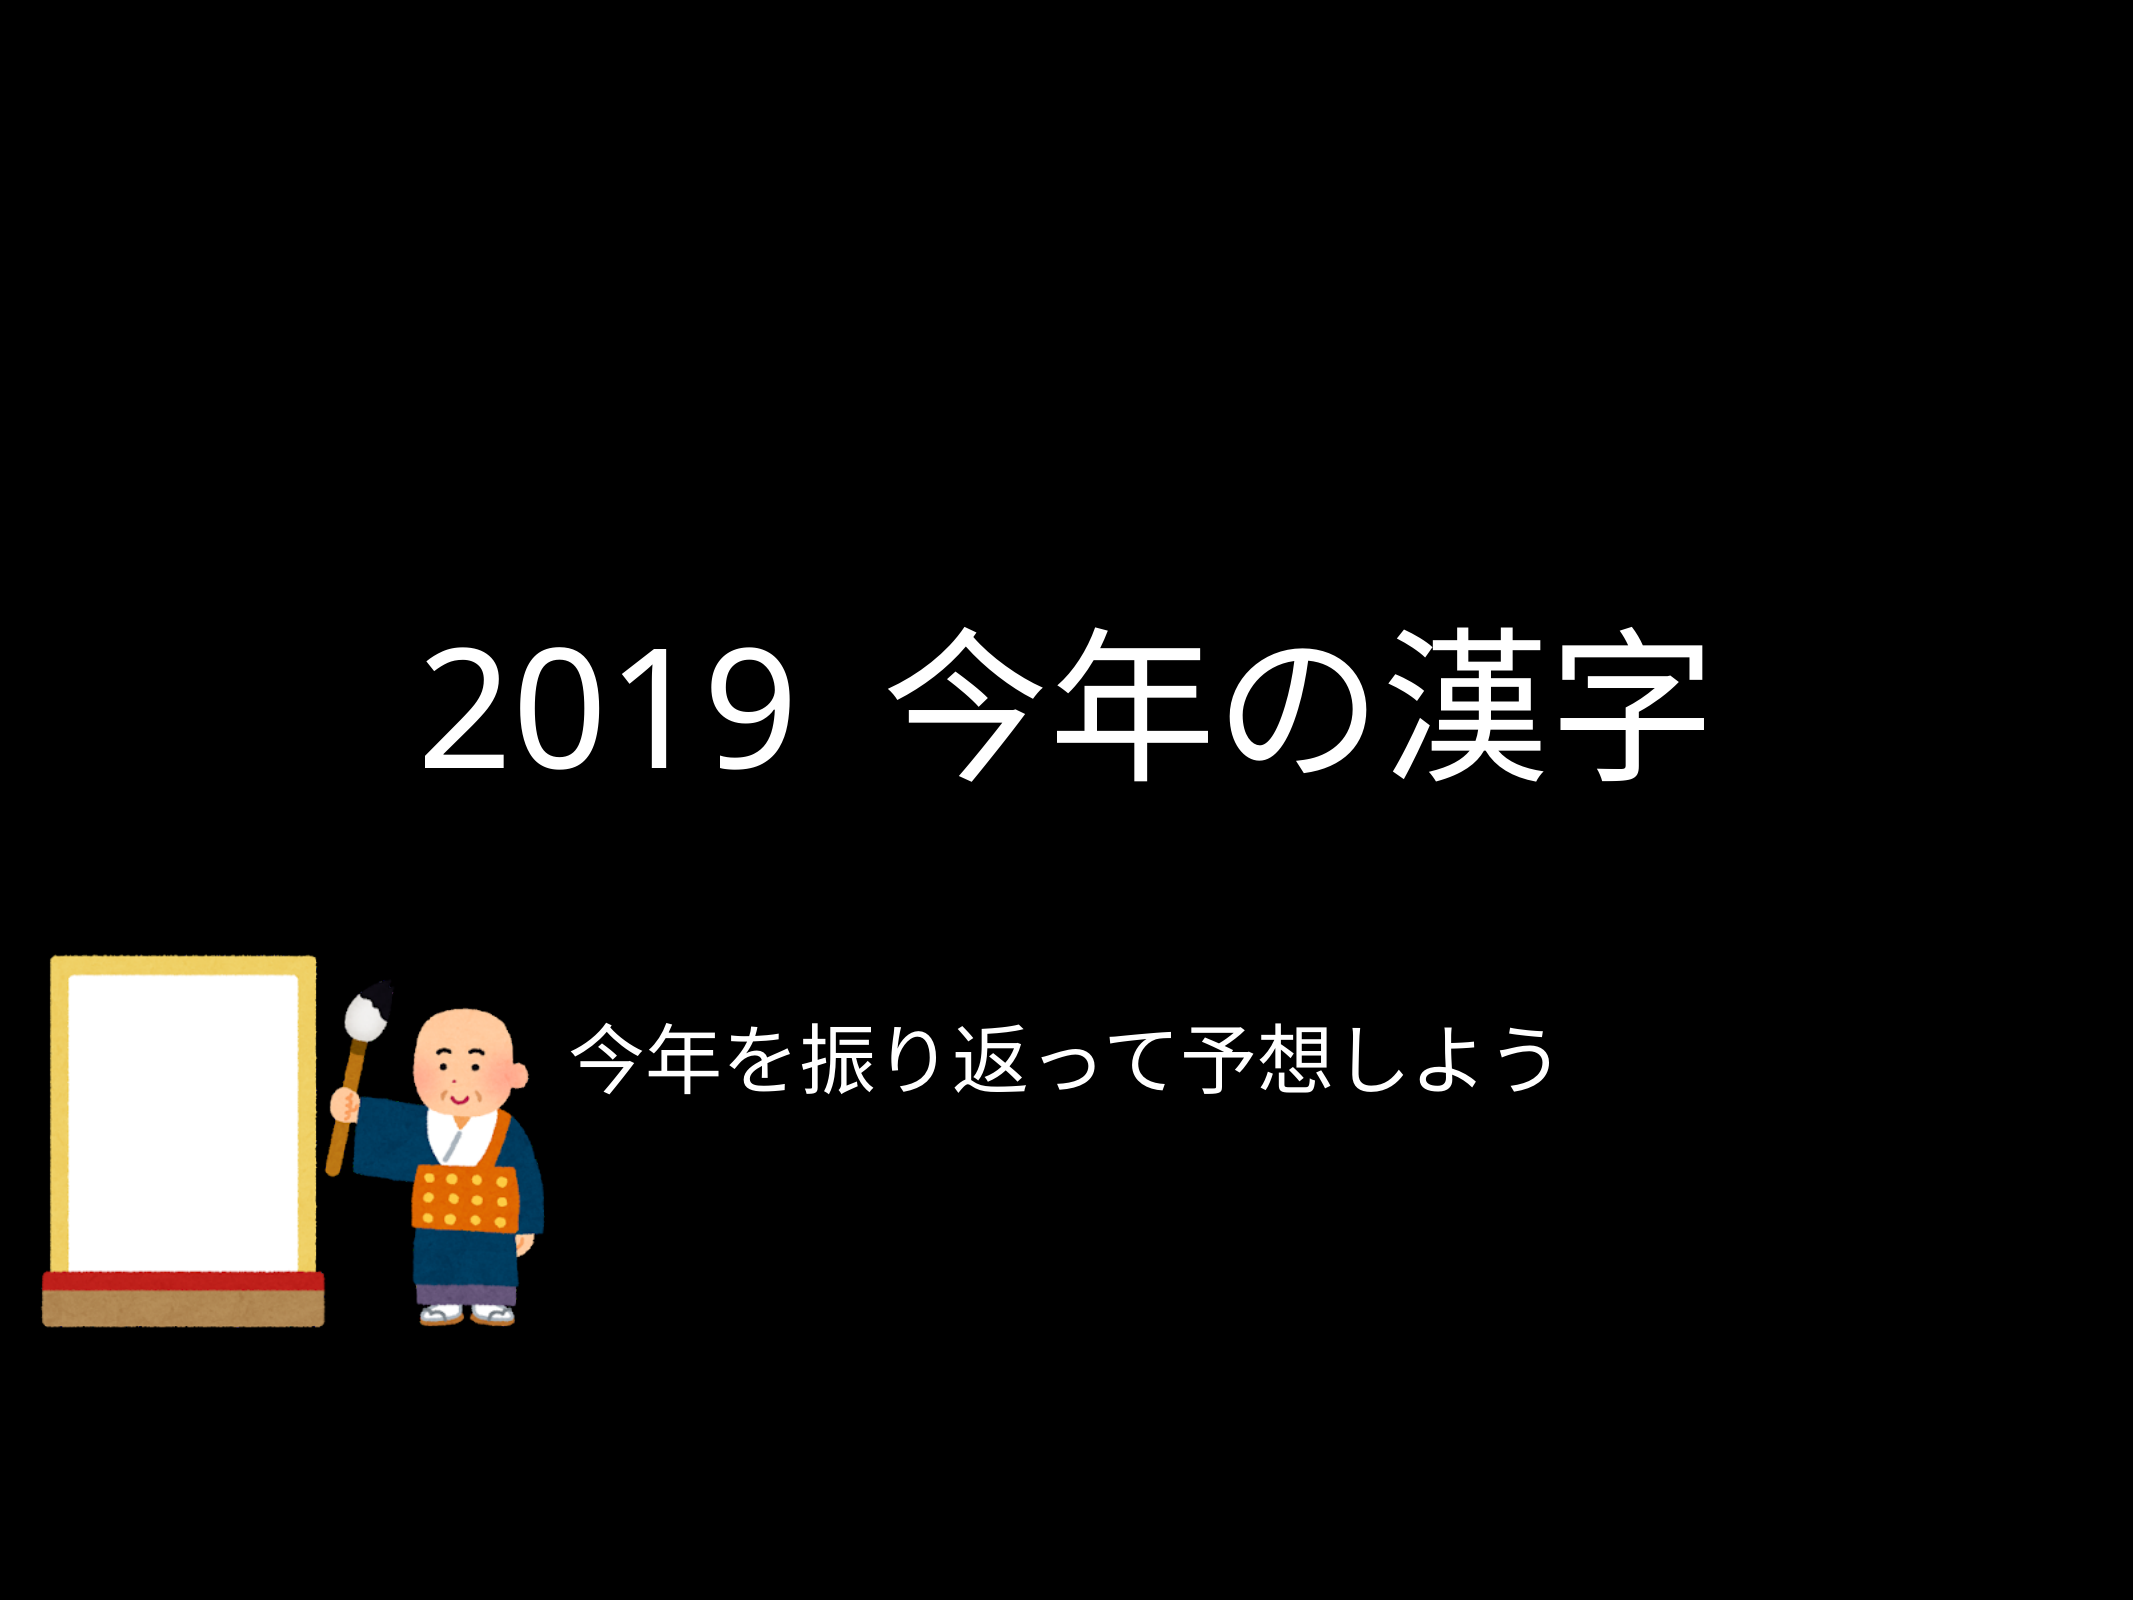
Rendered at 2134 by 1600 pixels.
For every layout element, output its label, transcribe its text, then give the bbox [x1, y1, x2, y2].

title 2019 今年の漢字 [207, 268, 1926, 811]
subtitle 今年を振り返って予想しよう [559, 1003, 1926, 1190]
picture [26, 920, 559, 1370]
